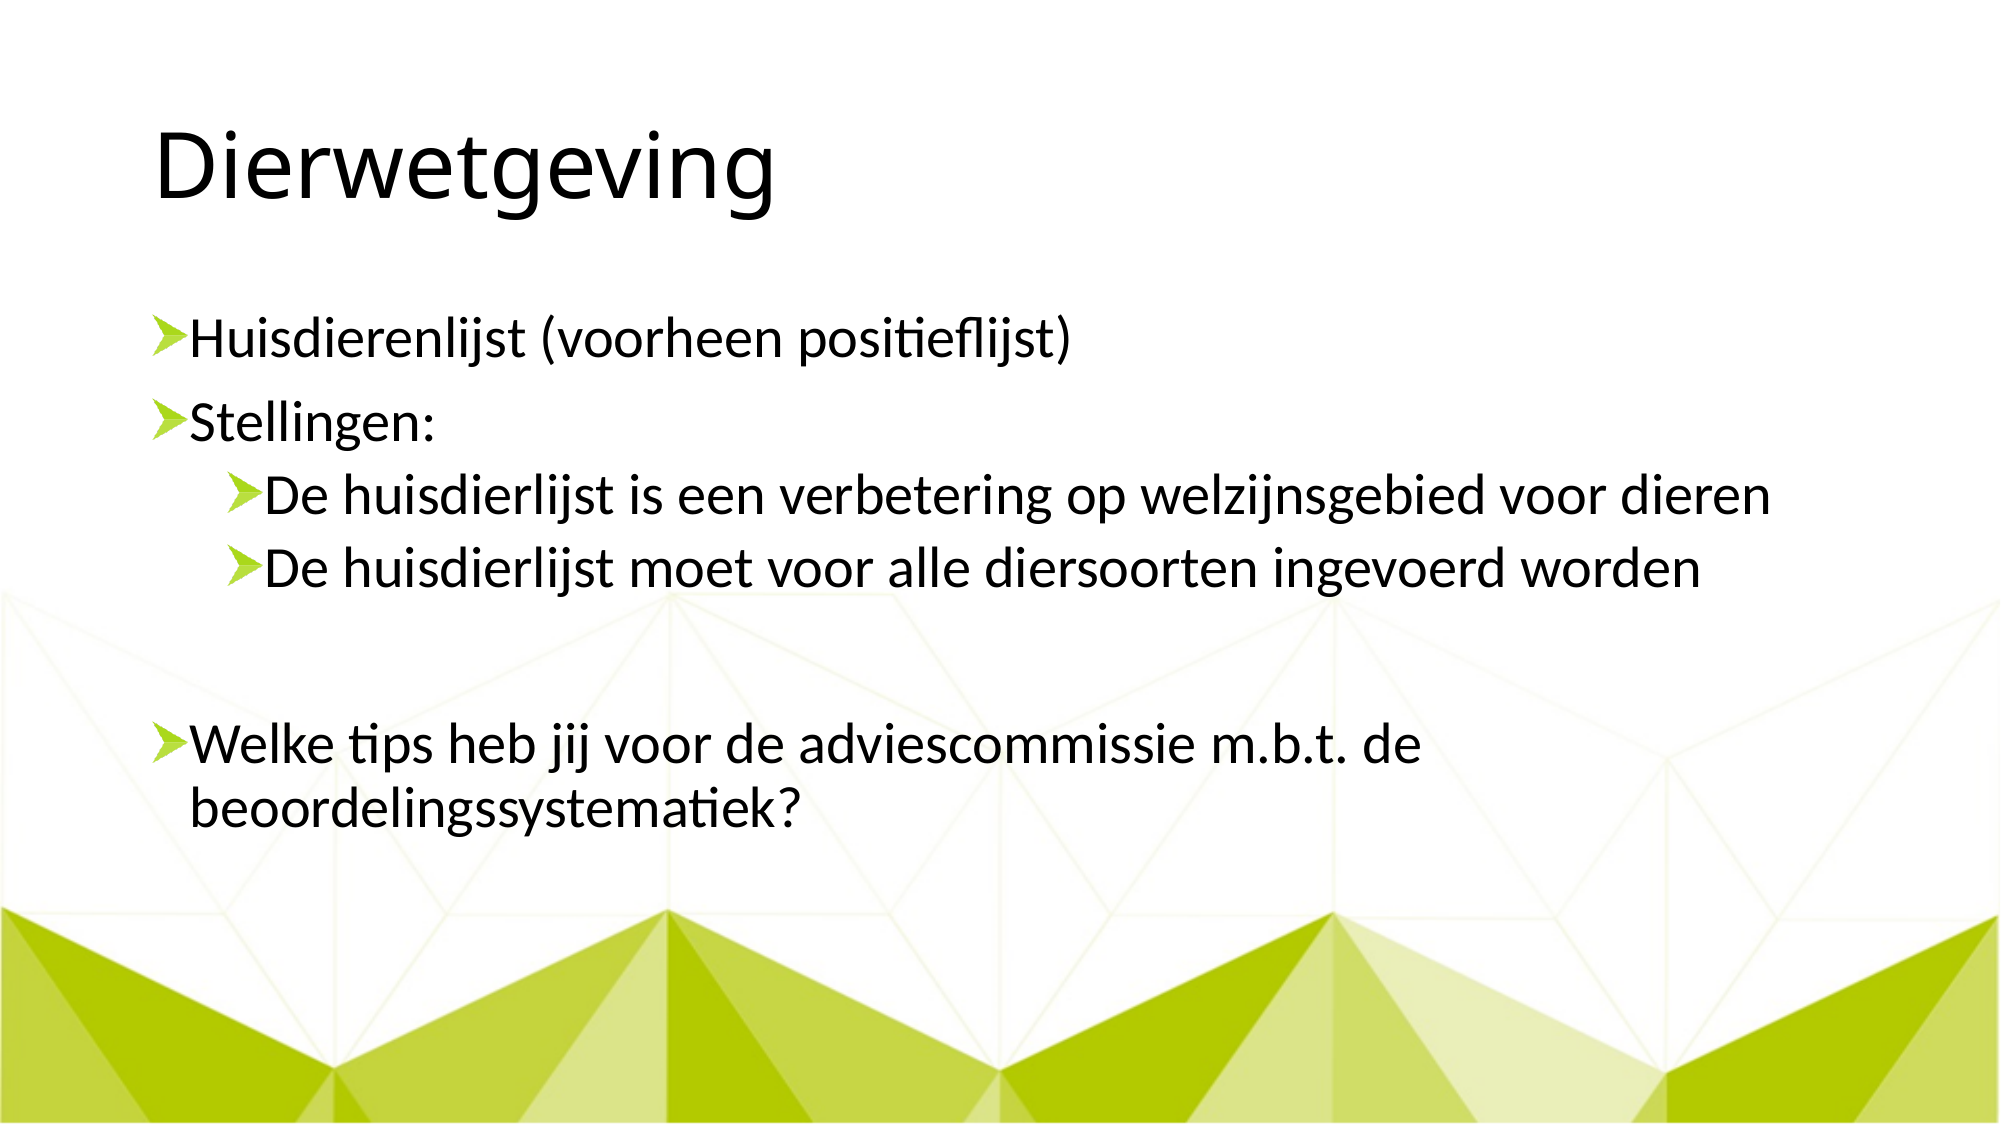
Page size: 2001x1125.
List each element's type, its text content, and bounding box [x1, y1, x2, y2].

list Huisdierenlijst (voorheen positieflijst) Stellingen: De huisdierlijst is een verbetering op welzijnsgebied voor dieren De huisdierlijst moet voor alle diersoorten ingevoerd worden Welke tips heb jij voor de adviescommissie m.b.t. de beoordelingssystematiek? [137, 299, 1863, 1014]
picture [0, 0, 2001, 1125]
title Dierwetgeving [137, 59, 1863, 278]
